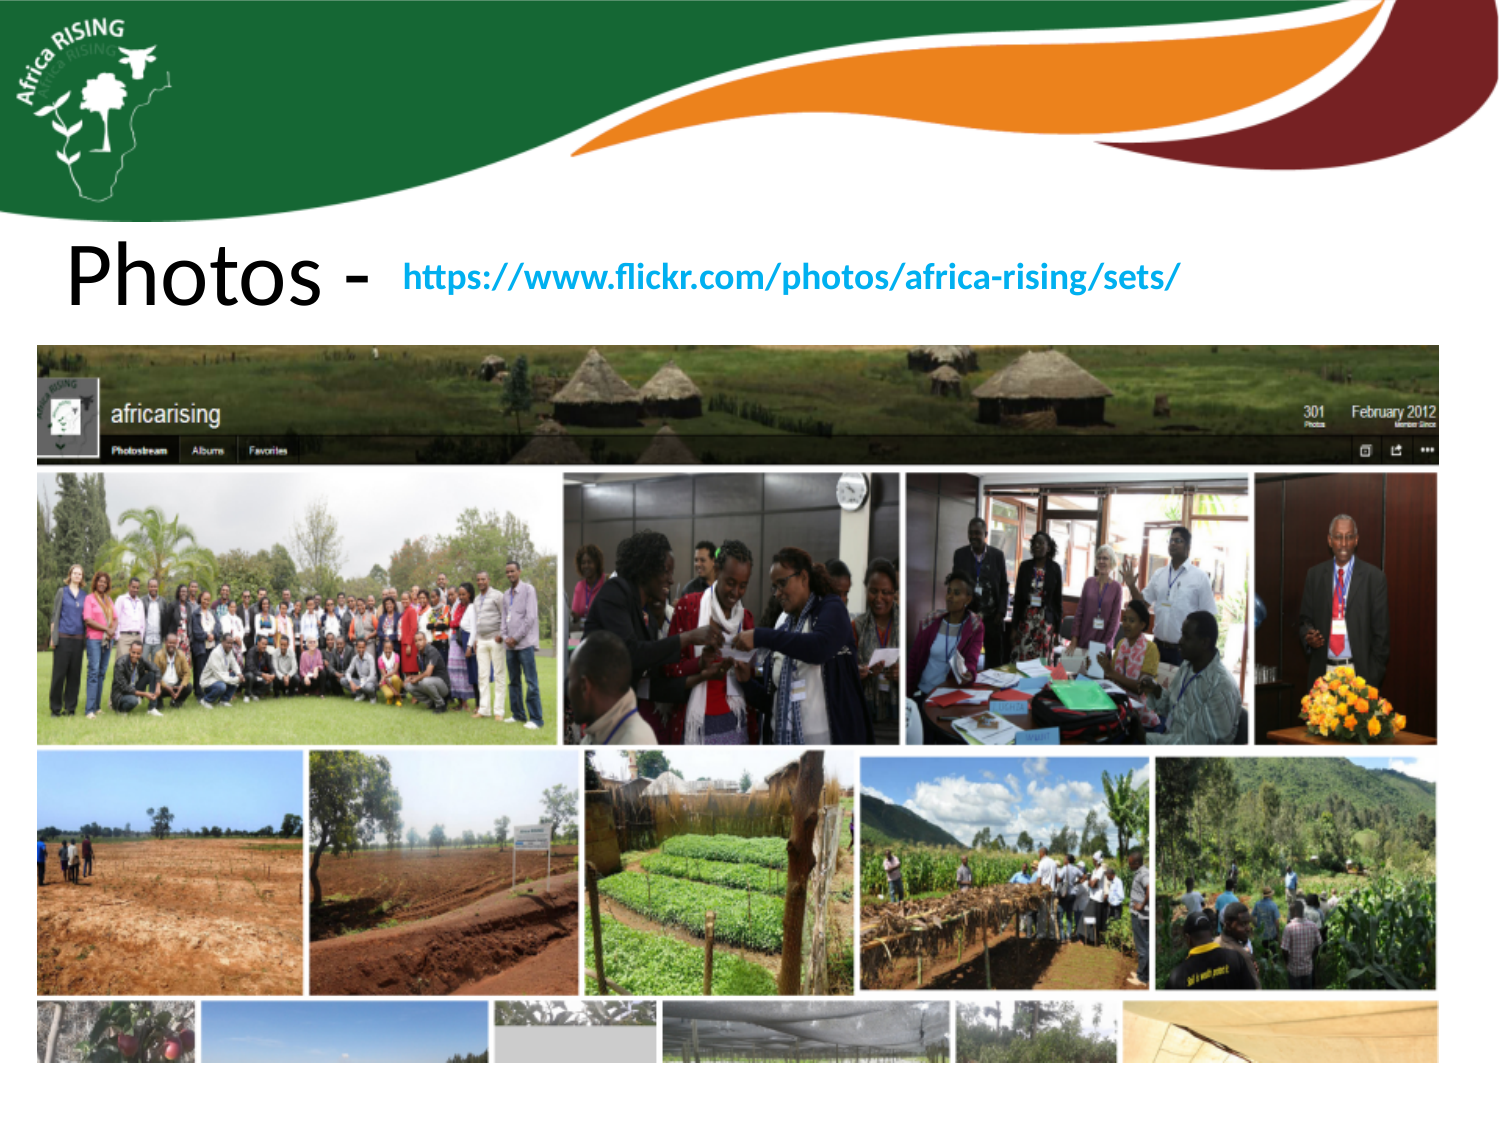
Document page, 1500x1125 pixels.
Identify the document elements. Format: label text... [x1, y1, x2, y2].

picture [0, 0, 1499, 222]
title Photos - [50, 200, 1400, 338]
picture [37, 344, 1439, 1063]
text_box https://www.flickr.com/photos/africa-rising/sets/ [387, 227, 1288, 322]
